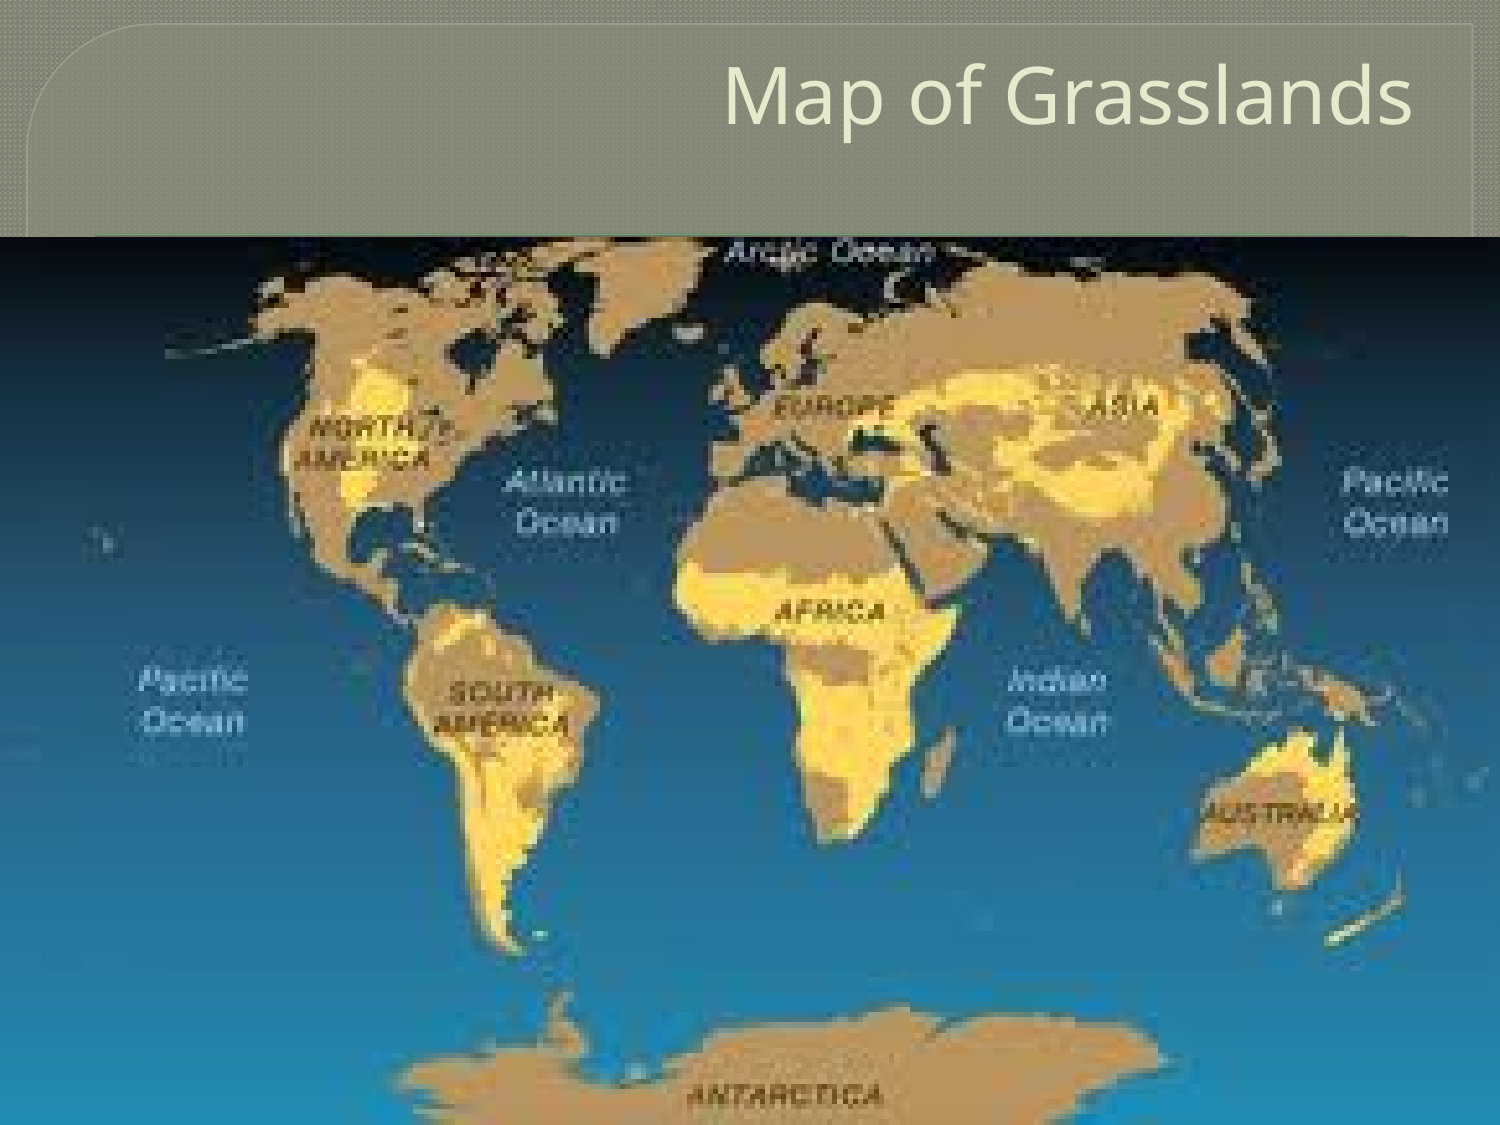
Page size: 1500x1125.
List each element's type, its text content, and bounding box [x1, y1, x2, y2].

picture [0, 237, 1500, 1125]
title Map of Grasslands [99, 37, 1450, 236]
